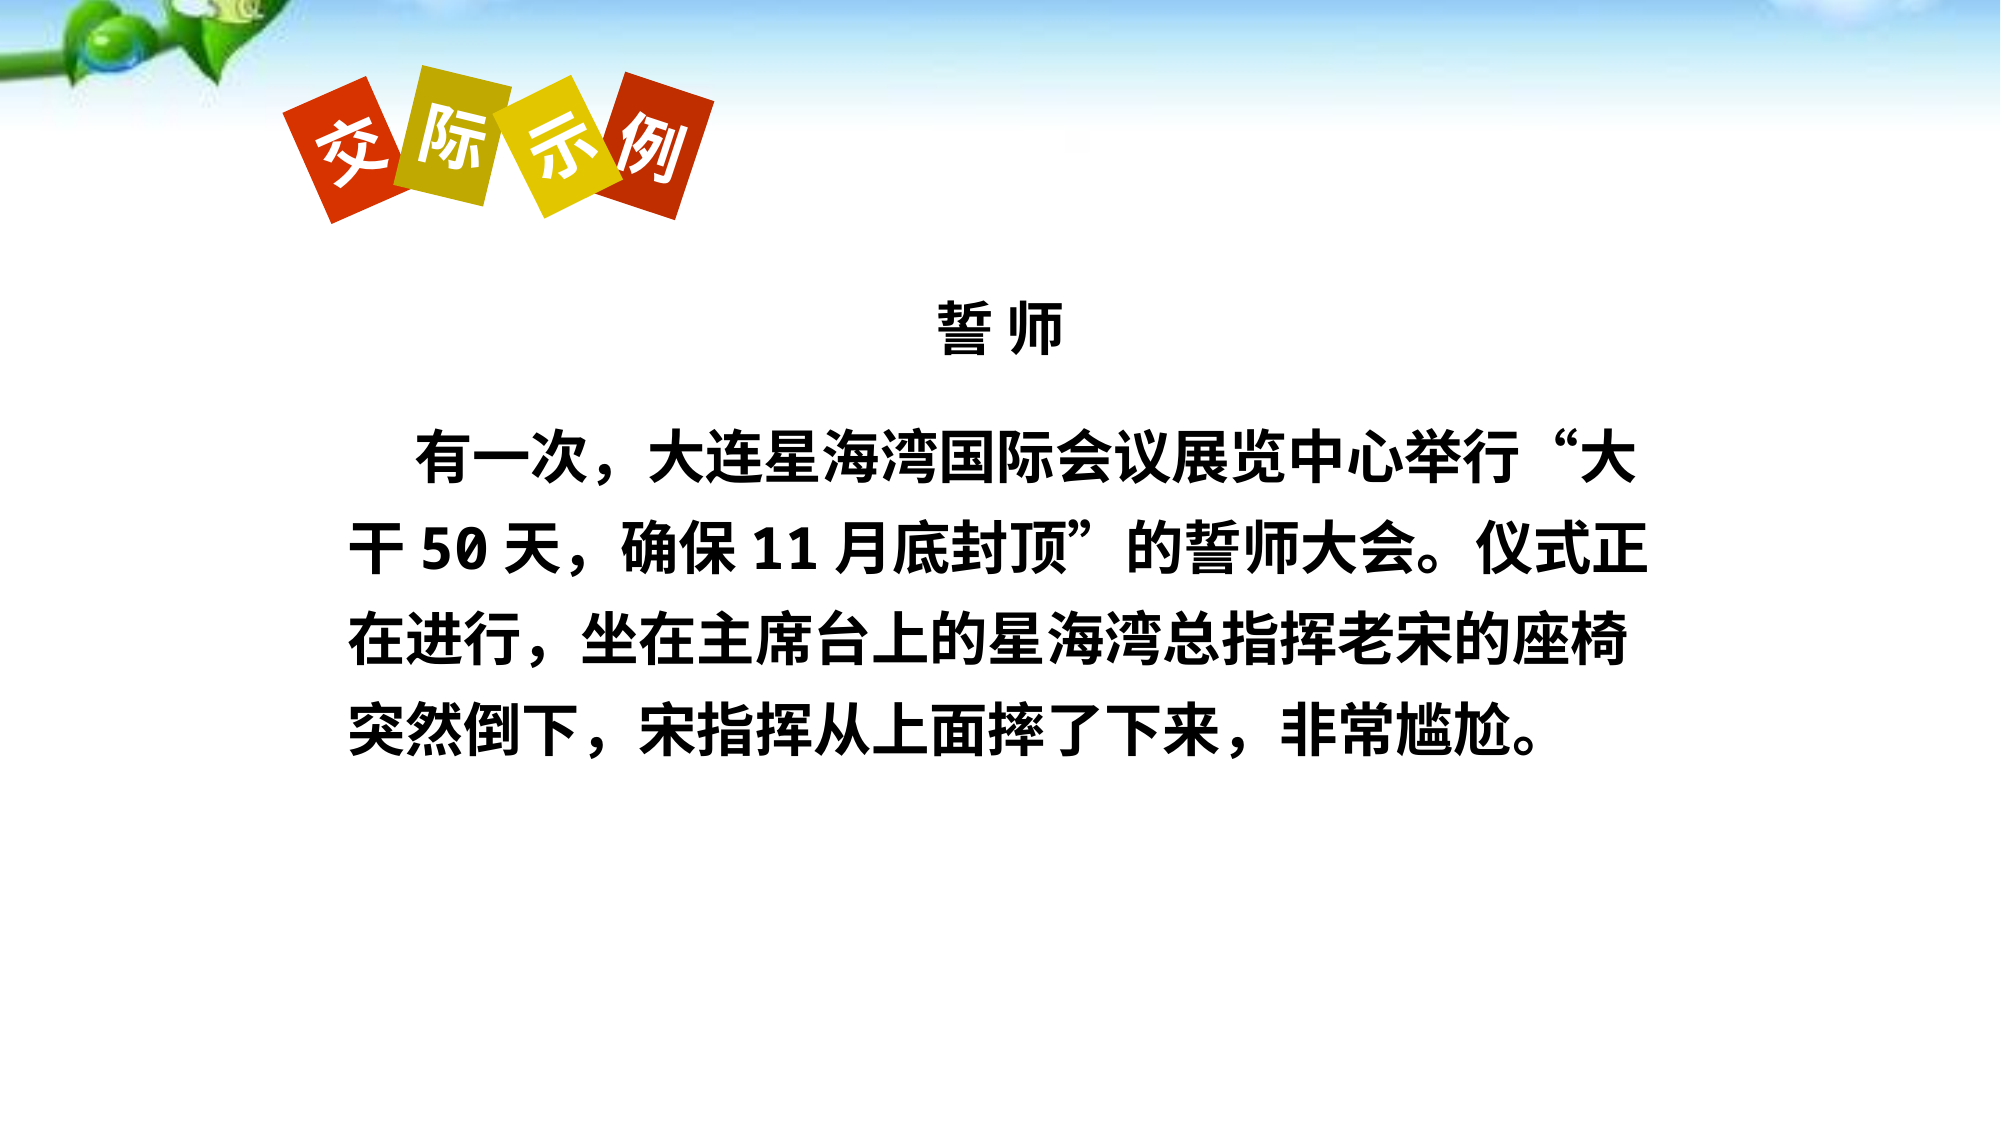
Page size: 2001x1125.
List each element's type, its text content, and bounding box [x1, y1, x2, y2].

text_box 誓 师 有一次，大连星海湾国际会议展览中心举行“大干50天，确保11月底封顶”的誓师大会。仪式正在进行，坐在主席台上的星海湾总指挥老宋的座椅突然倒下，宋指挥从上面摔了下来，非常尴尬。 [332, 263, 1668, 771]
picture [0, 0, 2001, 1125]
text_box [302, 74, 698, 211]
